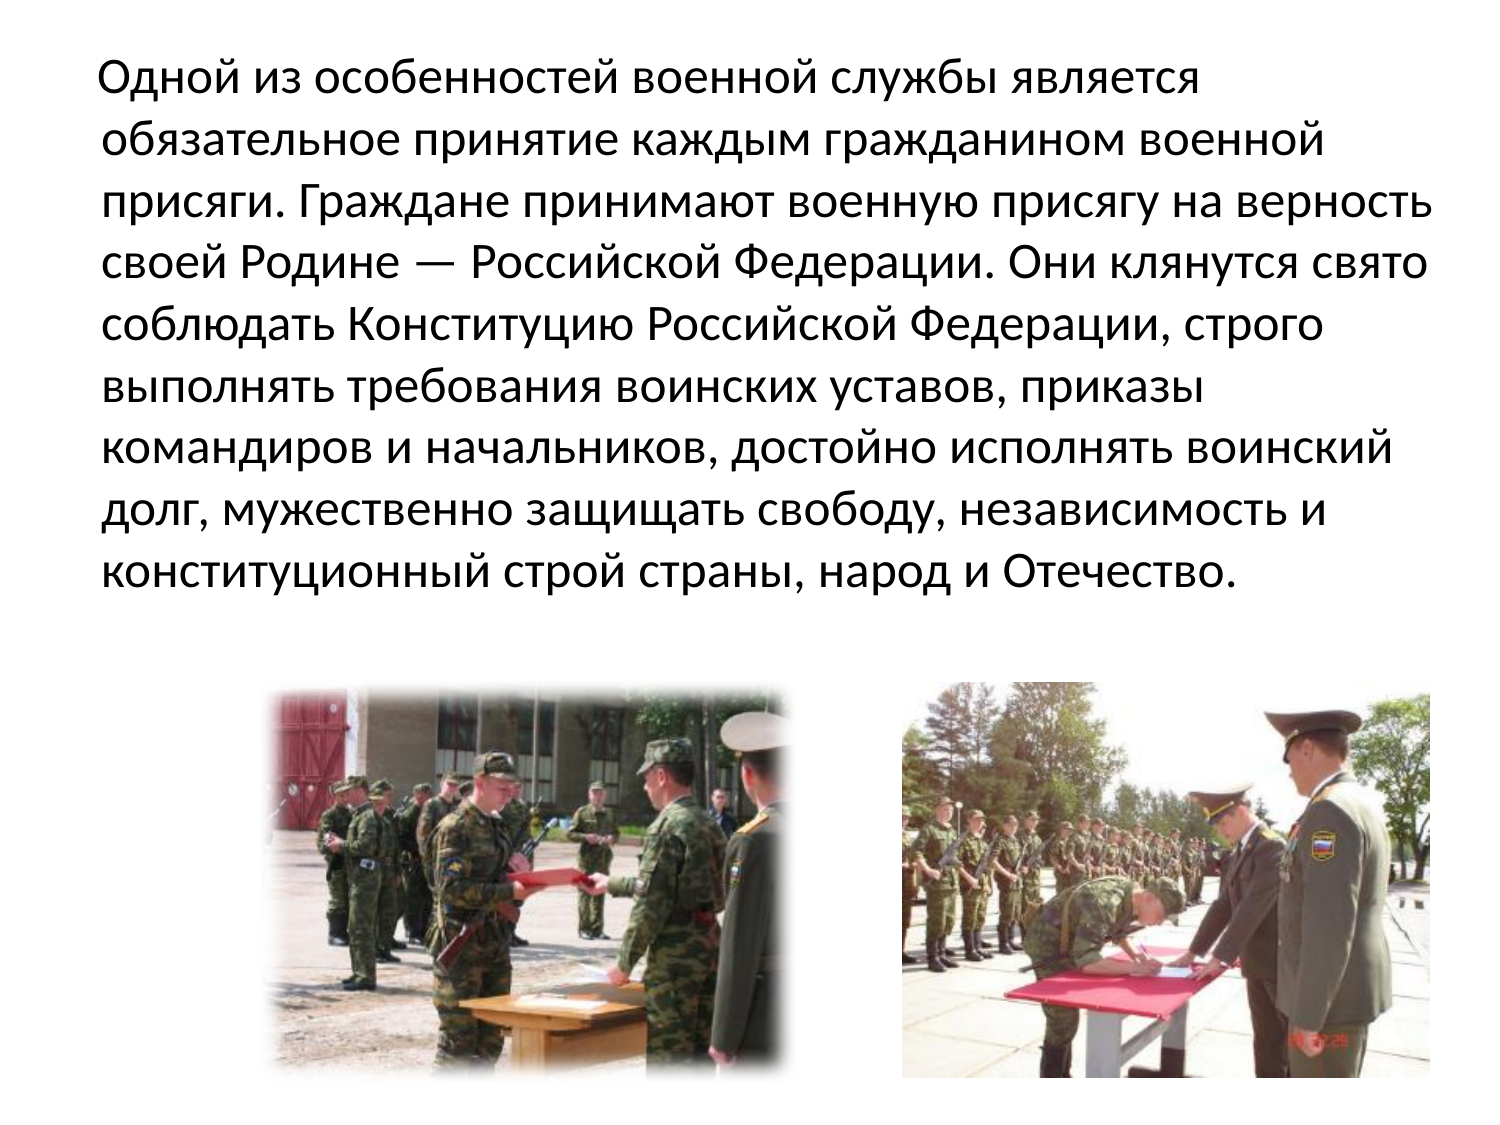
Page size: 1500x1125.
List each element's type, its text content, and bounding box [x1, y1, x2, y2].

picture [902, 682, 1430, 1079]
picture [258, 679, 798, 1084]
list Одной из особенностей военной службы является обязательное принятие каждым гражданином военной присяги. Граждане принимают военную присягу на верность своей Родине — Российской Федерации. Они клянутся свято соблюдать Конституцию Российской Федерации, строго выполнять требования воинских уставов, приказы командиров и начальников, достойно исполнять воинский долг, мужественно защищать свободу, независимость и конституционный строй страны, народ и Отечество. [35, 35, 1465, 657]
